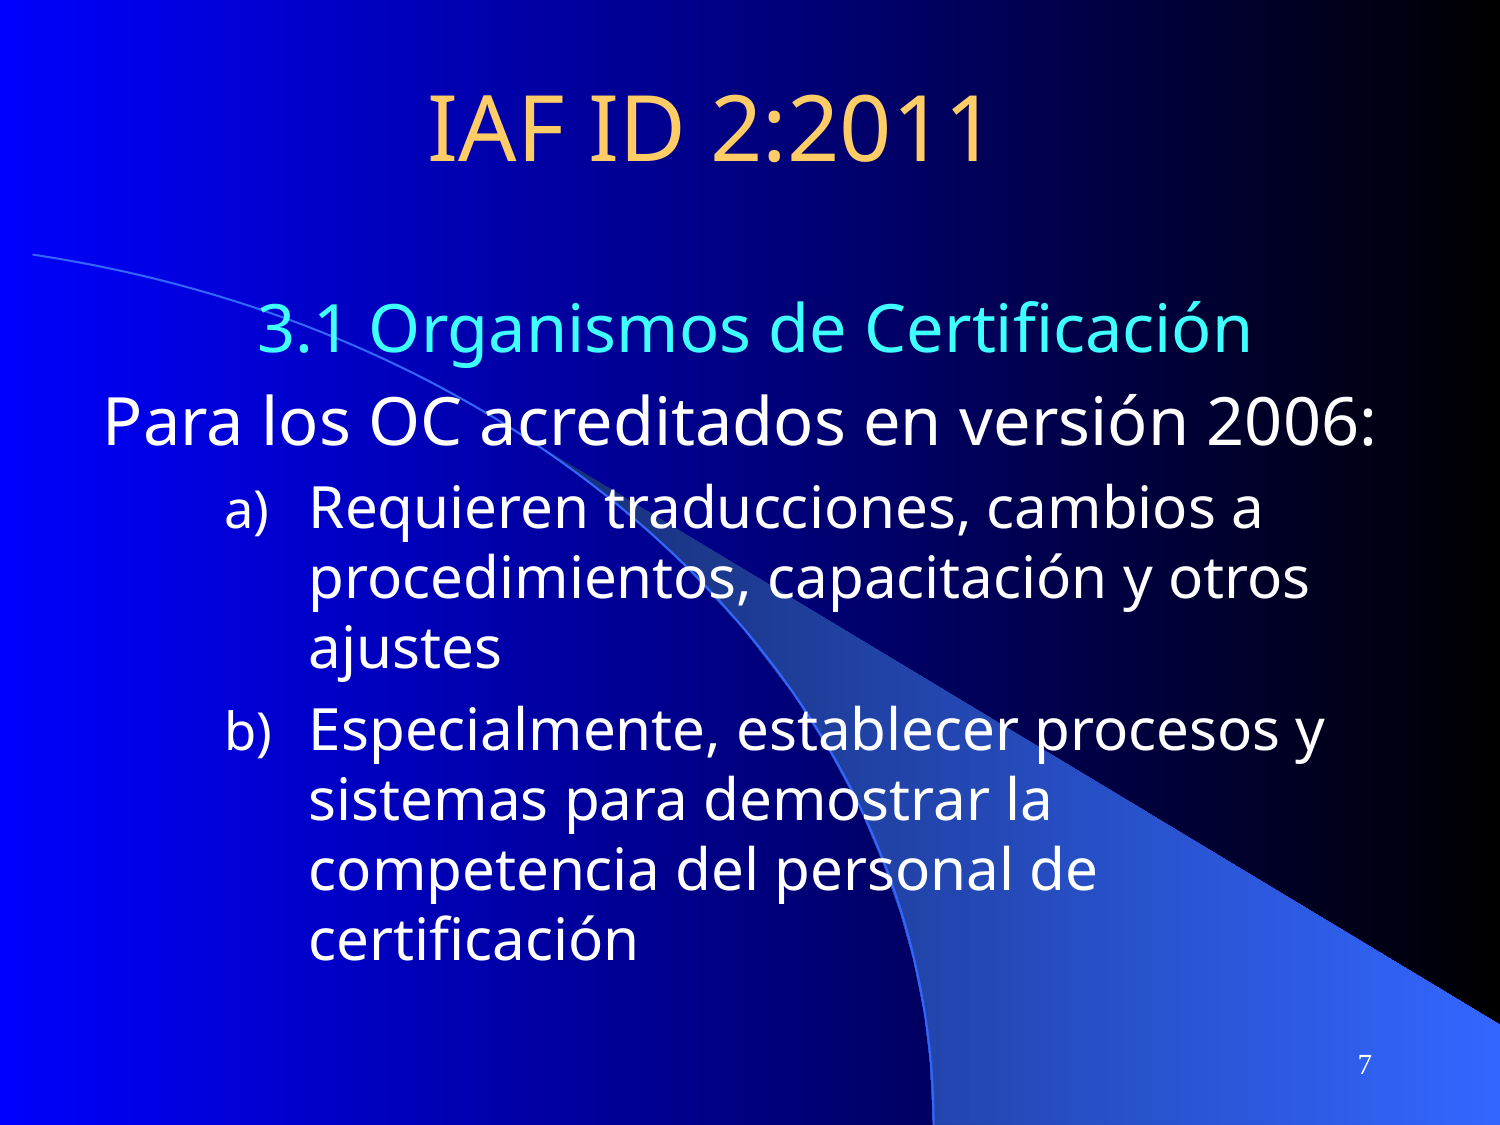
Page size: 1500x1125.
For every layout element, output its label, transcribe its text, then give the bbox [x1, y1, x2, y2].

title IAF ID 2:2011 [74, 37, 1351, 188]
slide_number 7 [1074, 1024, 1388, 1101]
subtitle 3.1 Organismos de Certificación Para los OC acreditados en versión 2006: Requieren traducciones, cambios a procedimientos, capacitación y otros ajustes Especialmente, establecer procesos y sistemas para demostrar la competencia del personal de certificación [87, 499, 1426, 888]
